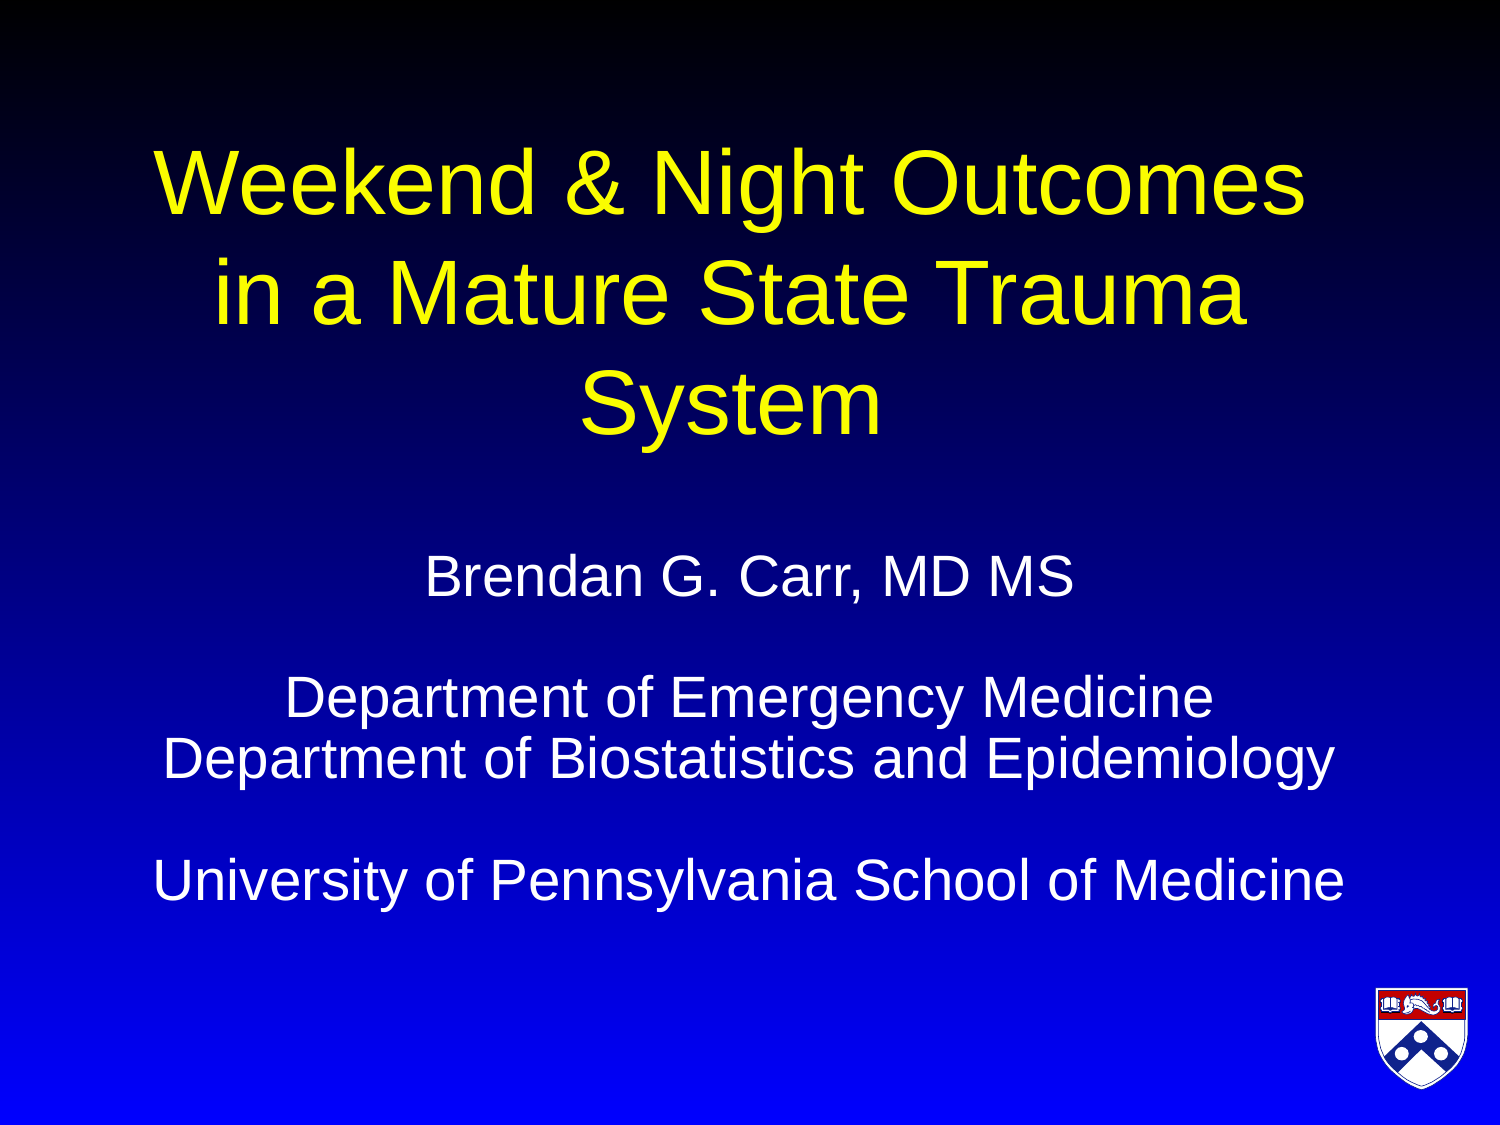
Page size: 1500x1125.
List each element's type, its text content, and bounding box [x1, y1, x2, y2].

title Weekend & Night Outcomes in a Mature State Trauma System [137, 74, 1326, 501]
subtitle Brendan G. Carr, MD MS Department of Emergency Medicine Department of Biostatistics and Epidemiology University of Pennsylvania School of Medicine [0, 549, 1500, 938]
